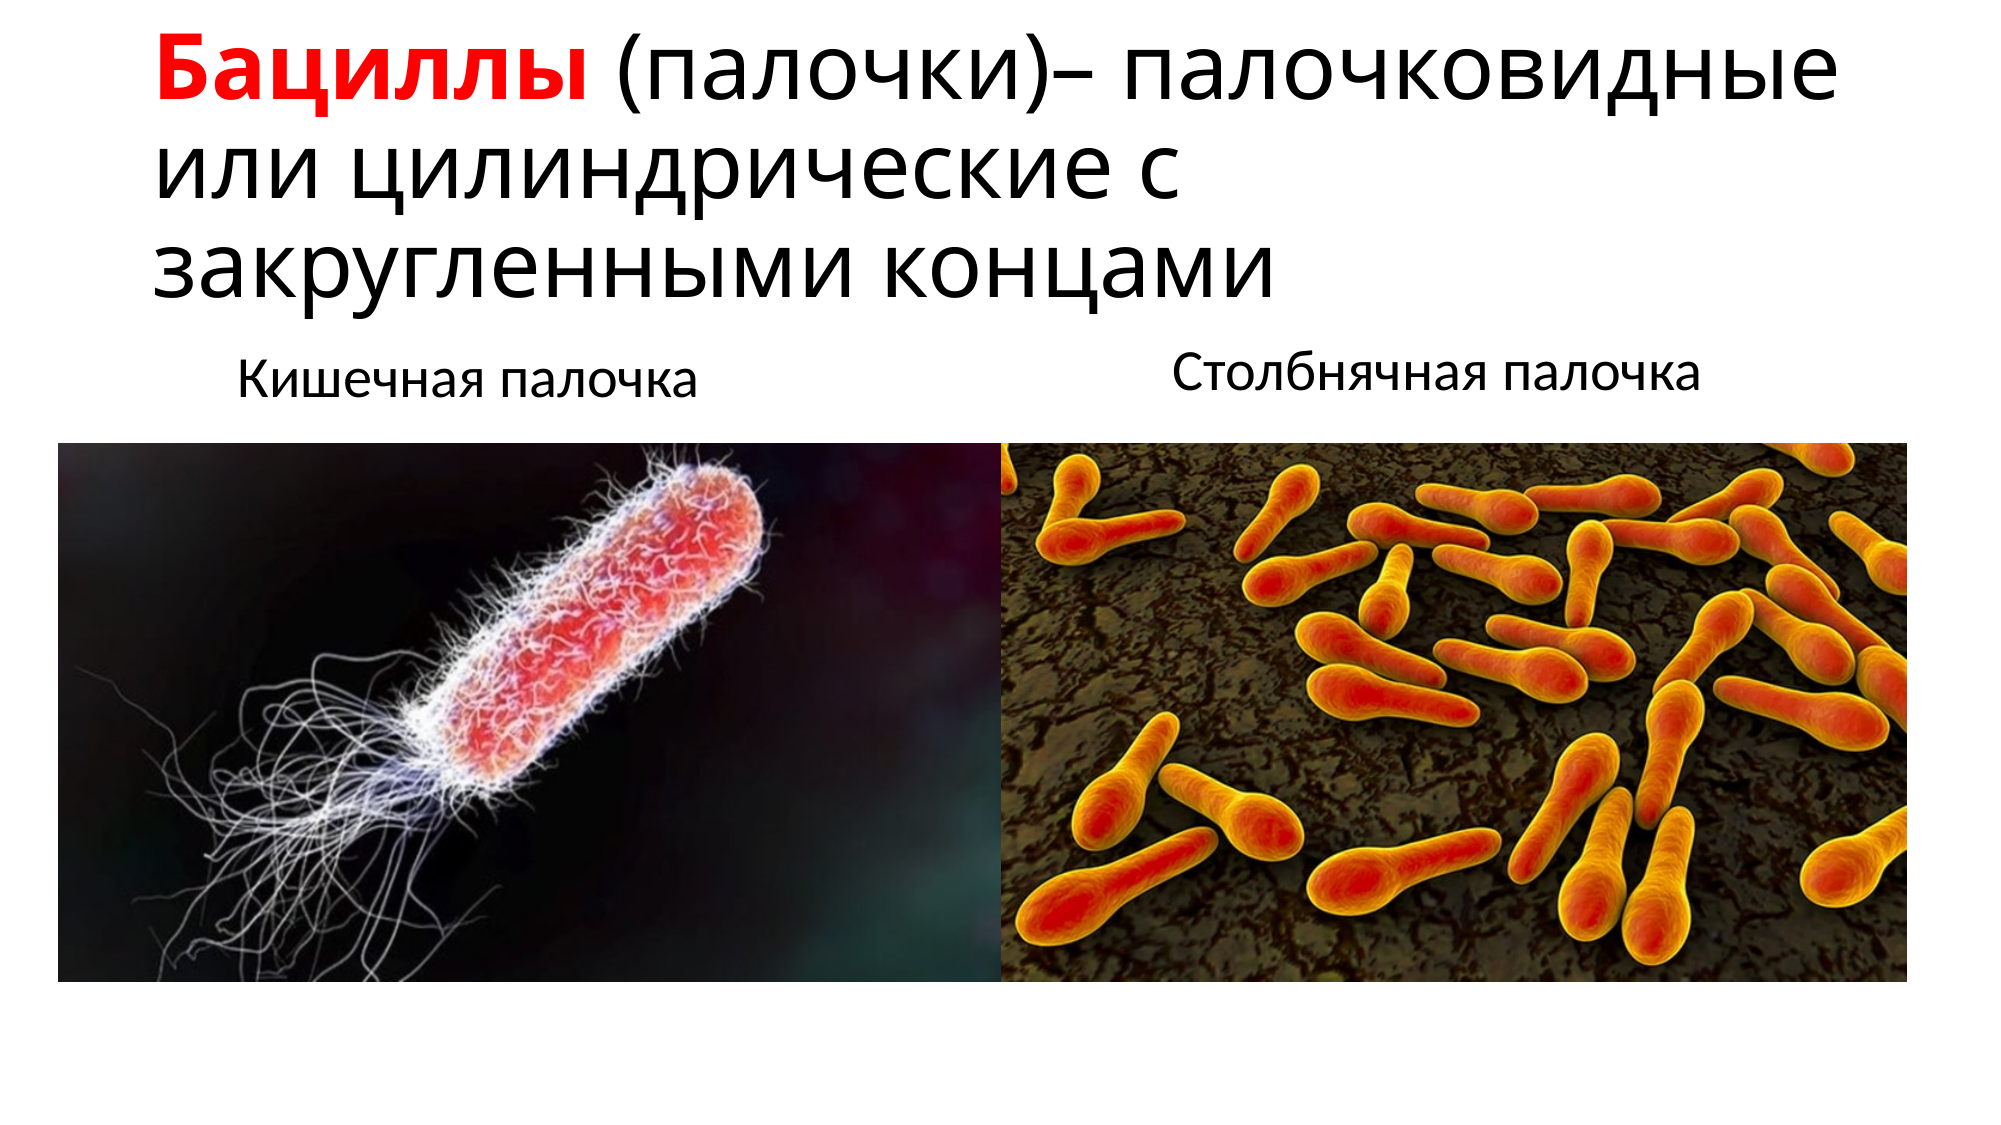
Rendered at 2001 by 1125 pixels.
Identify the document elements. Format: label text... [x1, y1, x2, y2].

title Бациллы (палочки)– палочковидные или цилиндрические с закругленными концами [137, 59, 1863, 278]
list Столбнячная палочка [1012, 275, 1863, 411]
picture [58, 443, 1001, 982]
list Кишечная палочка [222, 339, 950, 443]
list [1001, 443, 1907, 982]
